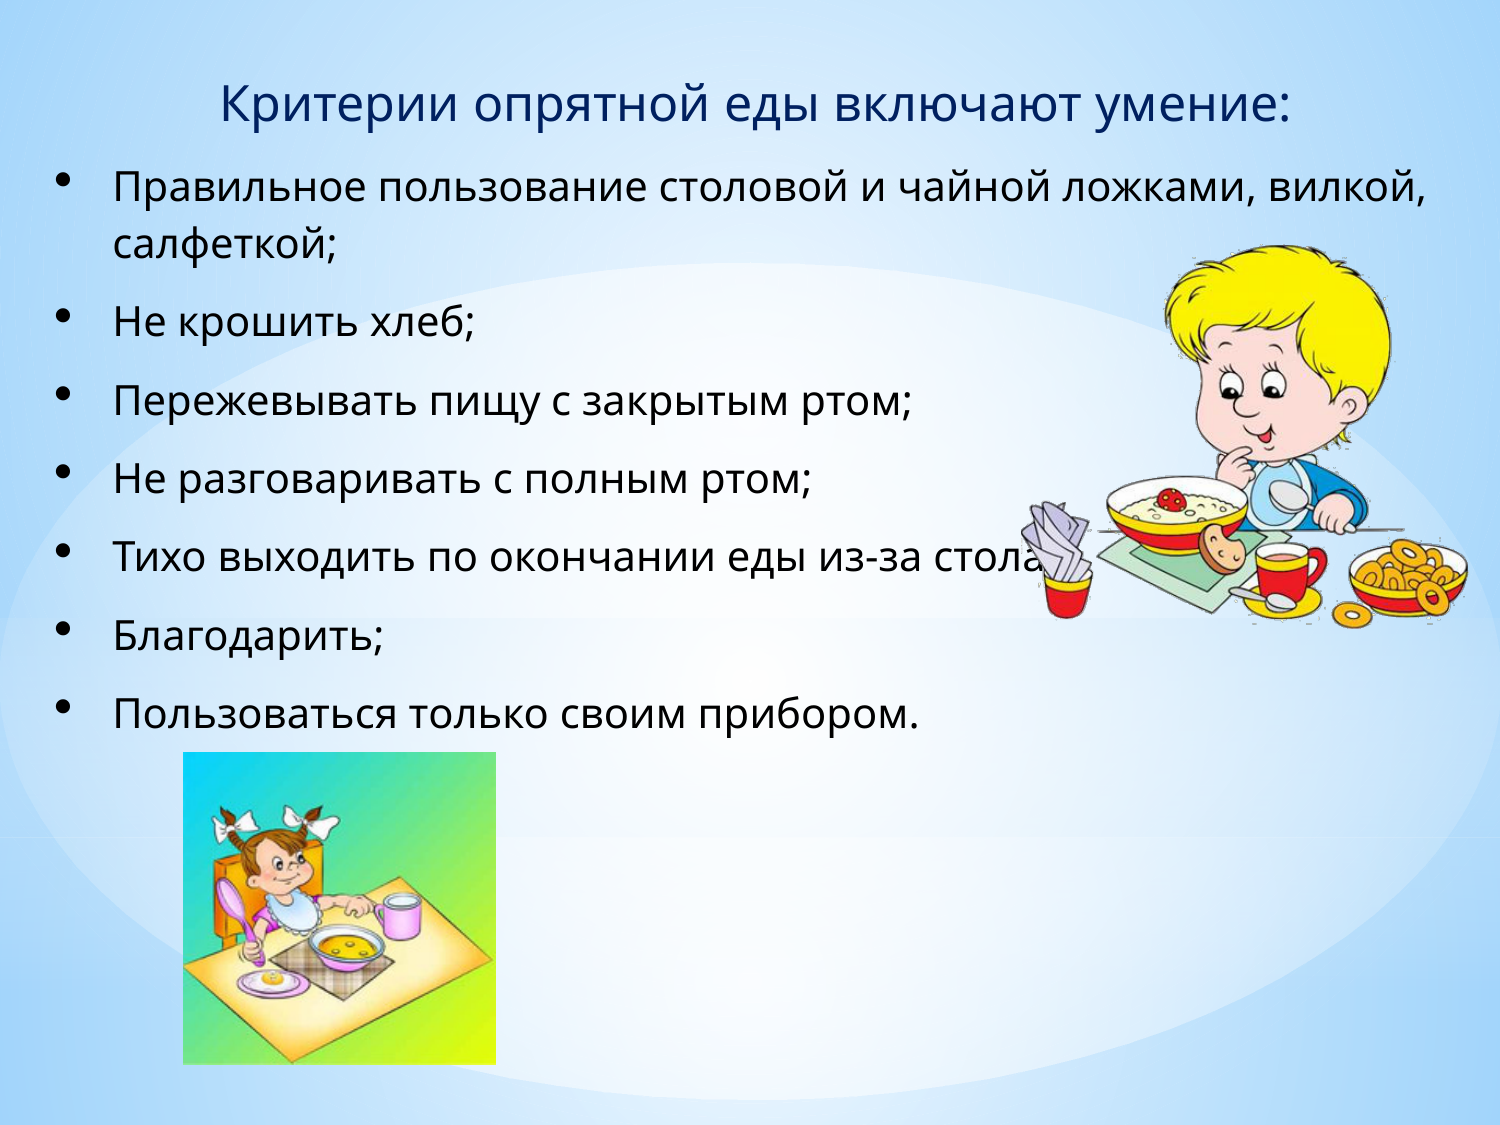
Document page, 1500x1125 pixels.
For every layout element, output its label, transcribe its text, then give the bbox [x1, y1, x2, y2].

picture [182, 751, 496, 1065]
picture [1021, 243, 1470, 630]
text_box Критерии опрятной еды включают умение: Правильное пользование столовой и чайной ложками, вилкой, салфеткой; Не крошить хлеб; Пережевывать пищу с закрытым ртом; Не разговаривать с полным ртом; Тихо выходить по окончании еды из-за стола; Благодарить; Пользоваться только своим прибором. [41, 54, 1471, 745]
